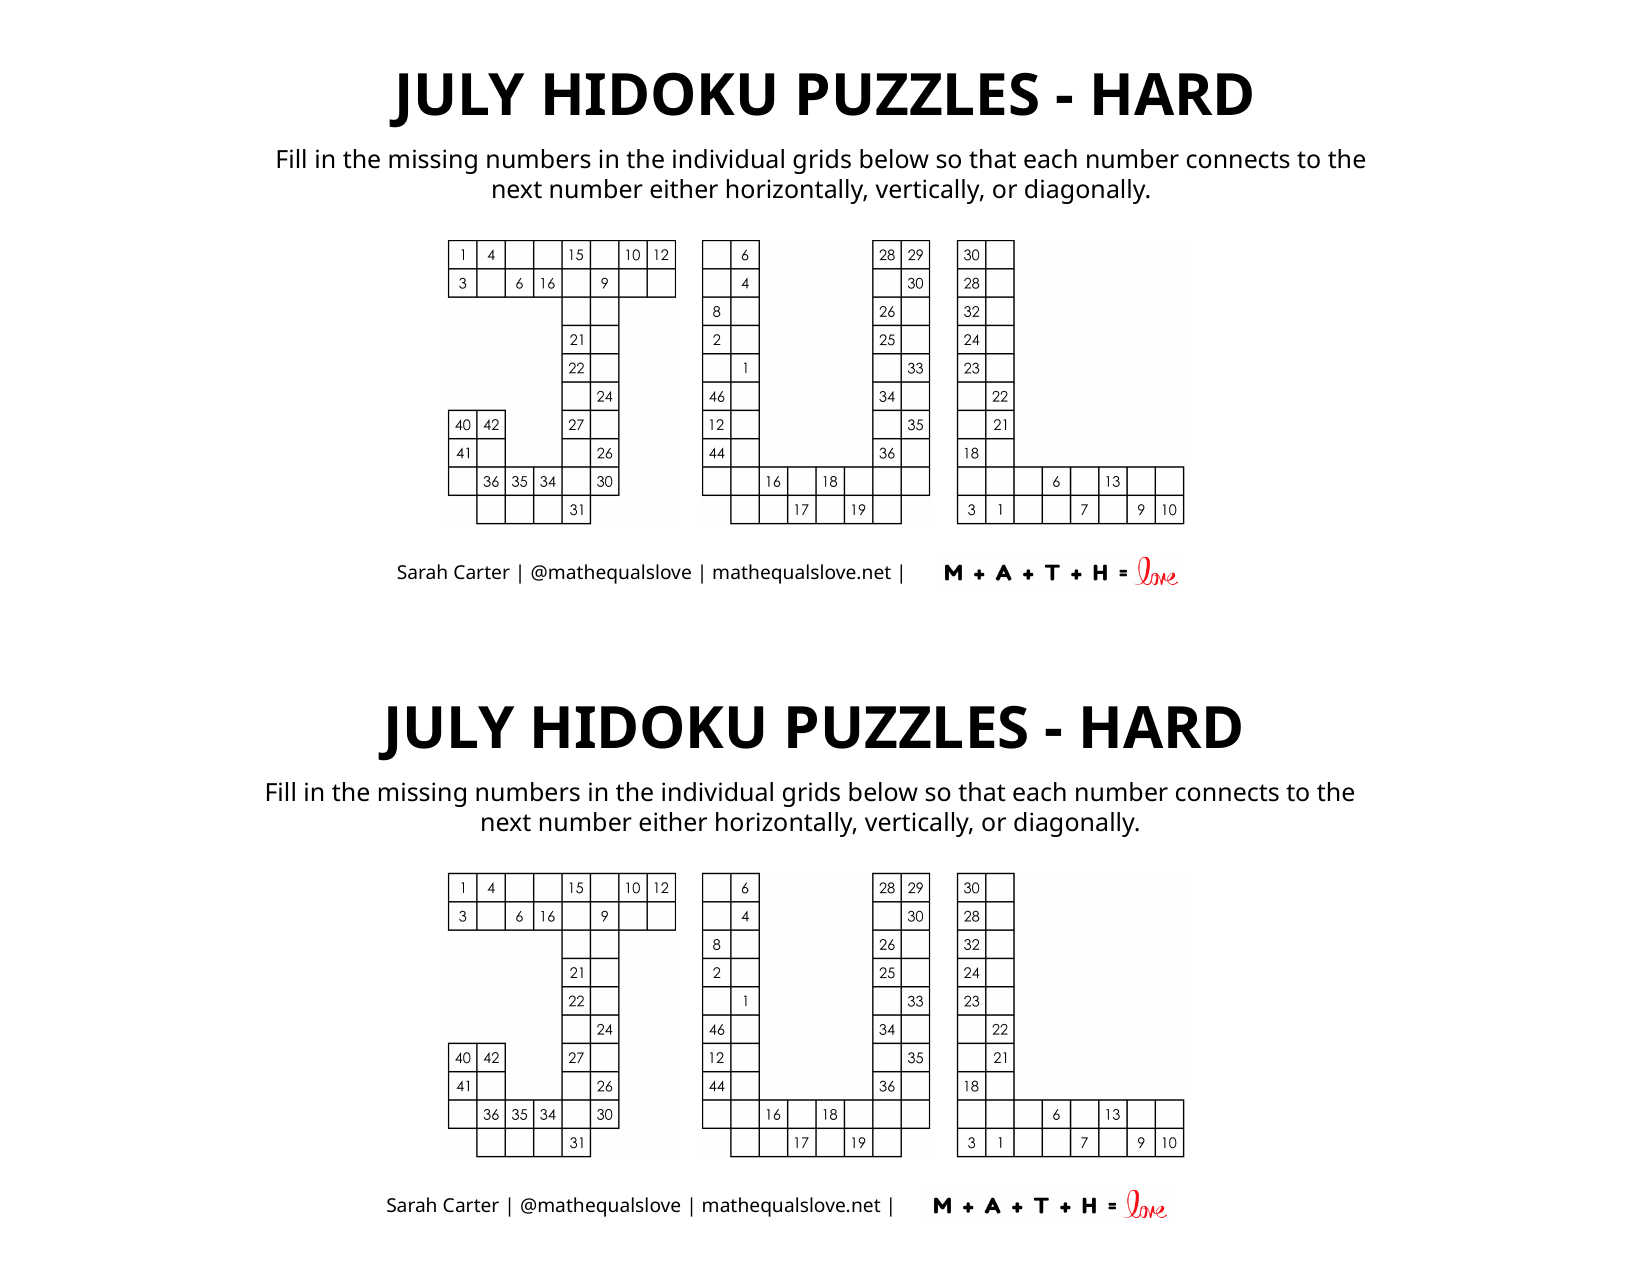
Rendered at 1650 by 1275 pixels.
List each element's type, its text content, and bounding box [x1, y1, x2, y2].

text_box Sarah Carter | @mathequalslove | mathequalslove.net | [371, 1186, 1206, 1225]
text_box JULY HIDOKU PUZZLES - HARD [66, 683, 1563, 768]
text_box Fill in the missing numbers in the individual grids below so that each number connects to the next number either horizontally, vertically, or diagonally. [0, 768, 1640, 844]
picture [701, 239, 931, 526]
picture [955, 239, 1186, 526]
picture [955, 872, 1186, 1159]
picture [701, 872, 931, 1159]
text_box Fill in the missing numbers in the individual grids below so that each number connects to the next number either horizontally, vertically, or diagonally. [0, 135, 1650, 211]
picture [447, 872, 677, 1159]
picture [447, 239, 677, 526]
text_box JULY HIDOKU PUZZLES - HARD [76, 50, 1574, 135]
text_box Sarah Carter | @mathequalslove | mathequalslove.net | [382, 553, 1217, 592]
picture [935, 554, 1184, 589]
picture [924, 1187, 1173, 1222]
